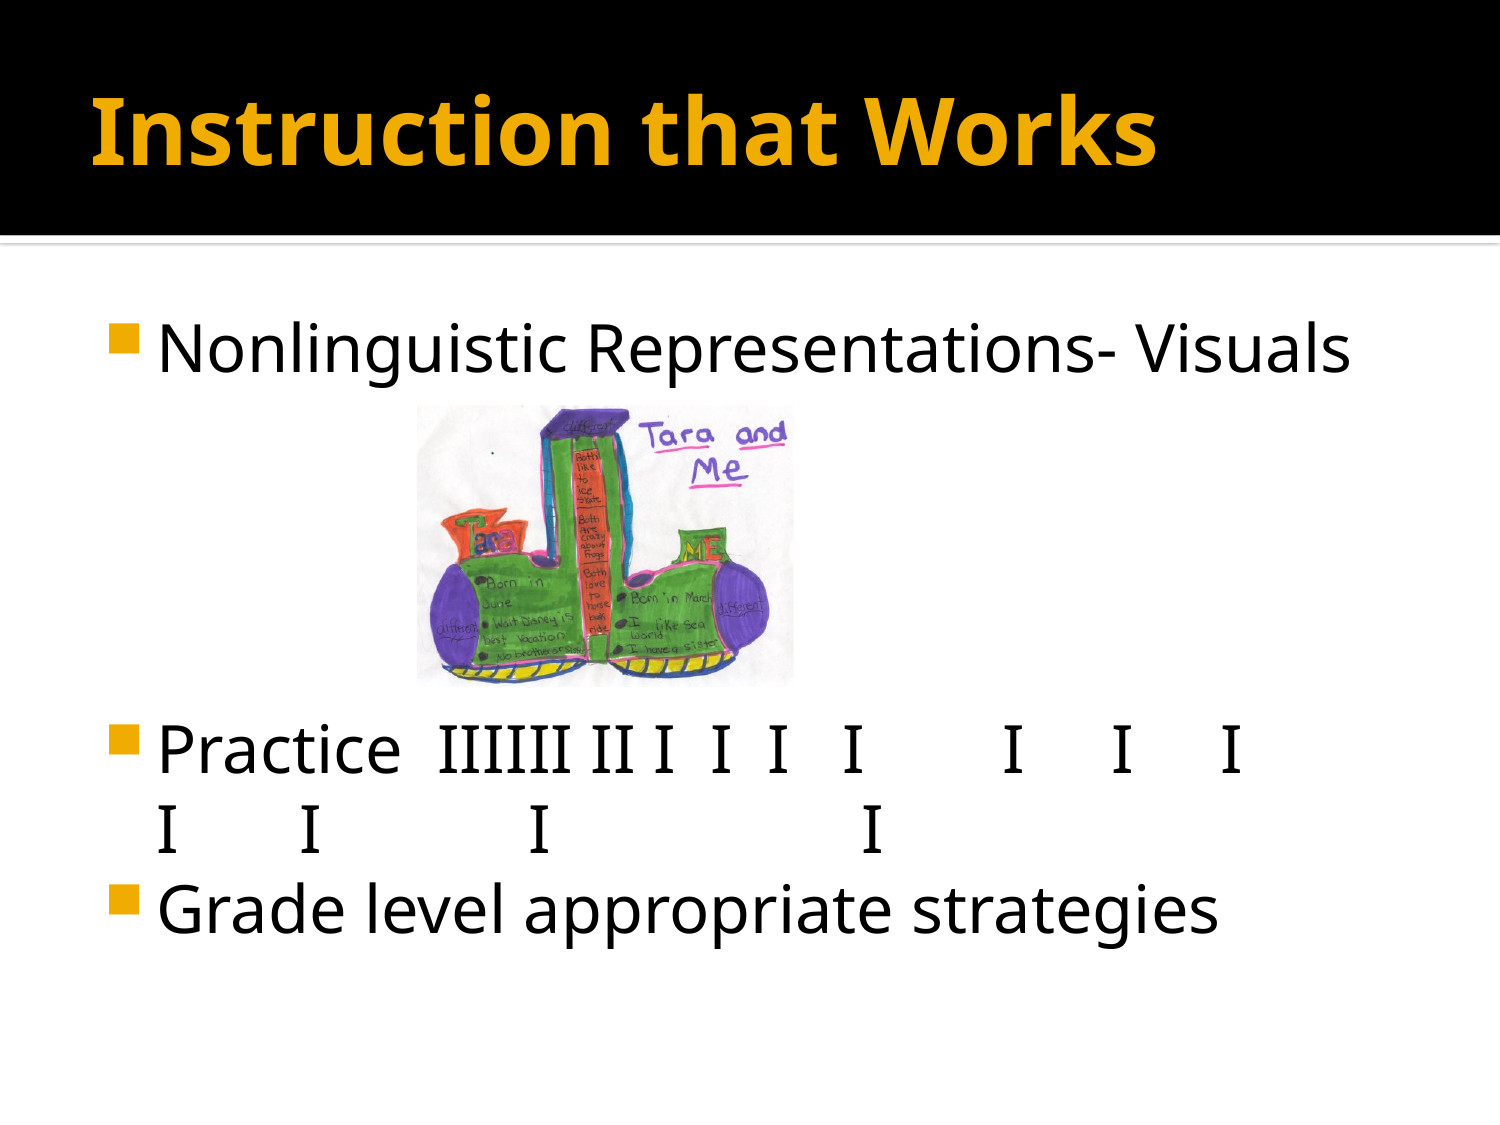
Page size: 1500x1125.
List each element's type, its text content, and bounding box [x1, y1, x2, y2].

title Instruction that Works [75, 25, 1425, 231]
picture [412, 399, 800, 712]
list Nonlinguistic Representations- Visuals Practice IIIIII II I I I I I I I I I I I Grade level appropriate strategies [75, 291, 1425, 1050]
